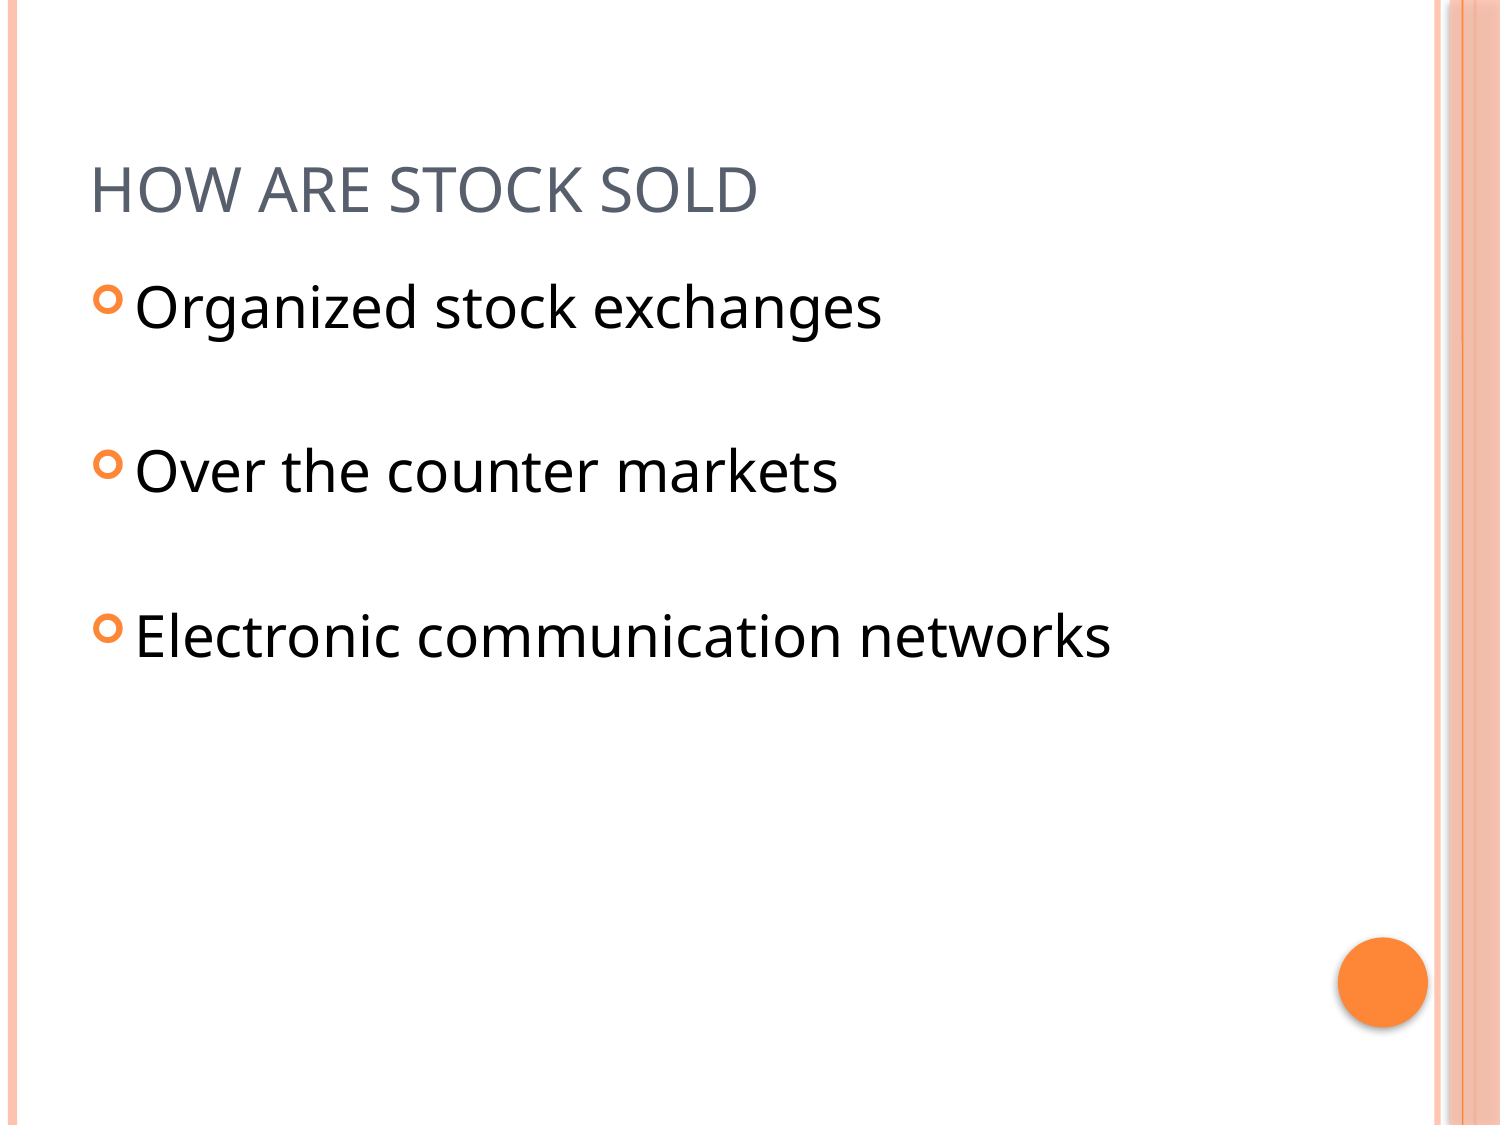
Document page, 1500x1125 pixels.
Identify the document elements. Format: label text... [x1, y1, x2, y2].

title How are stock sold [75, 45, 1300, 233]
list Organized stock exchanges Over the counter markets Electronic communication networks [75, 262, 1300, 1062]
